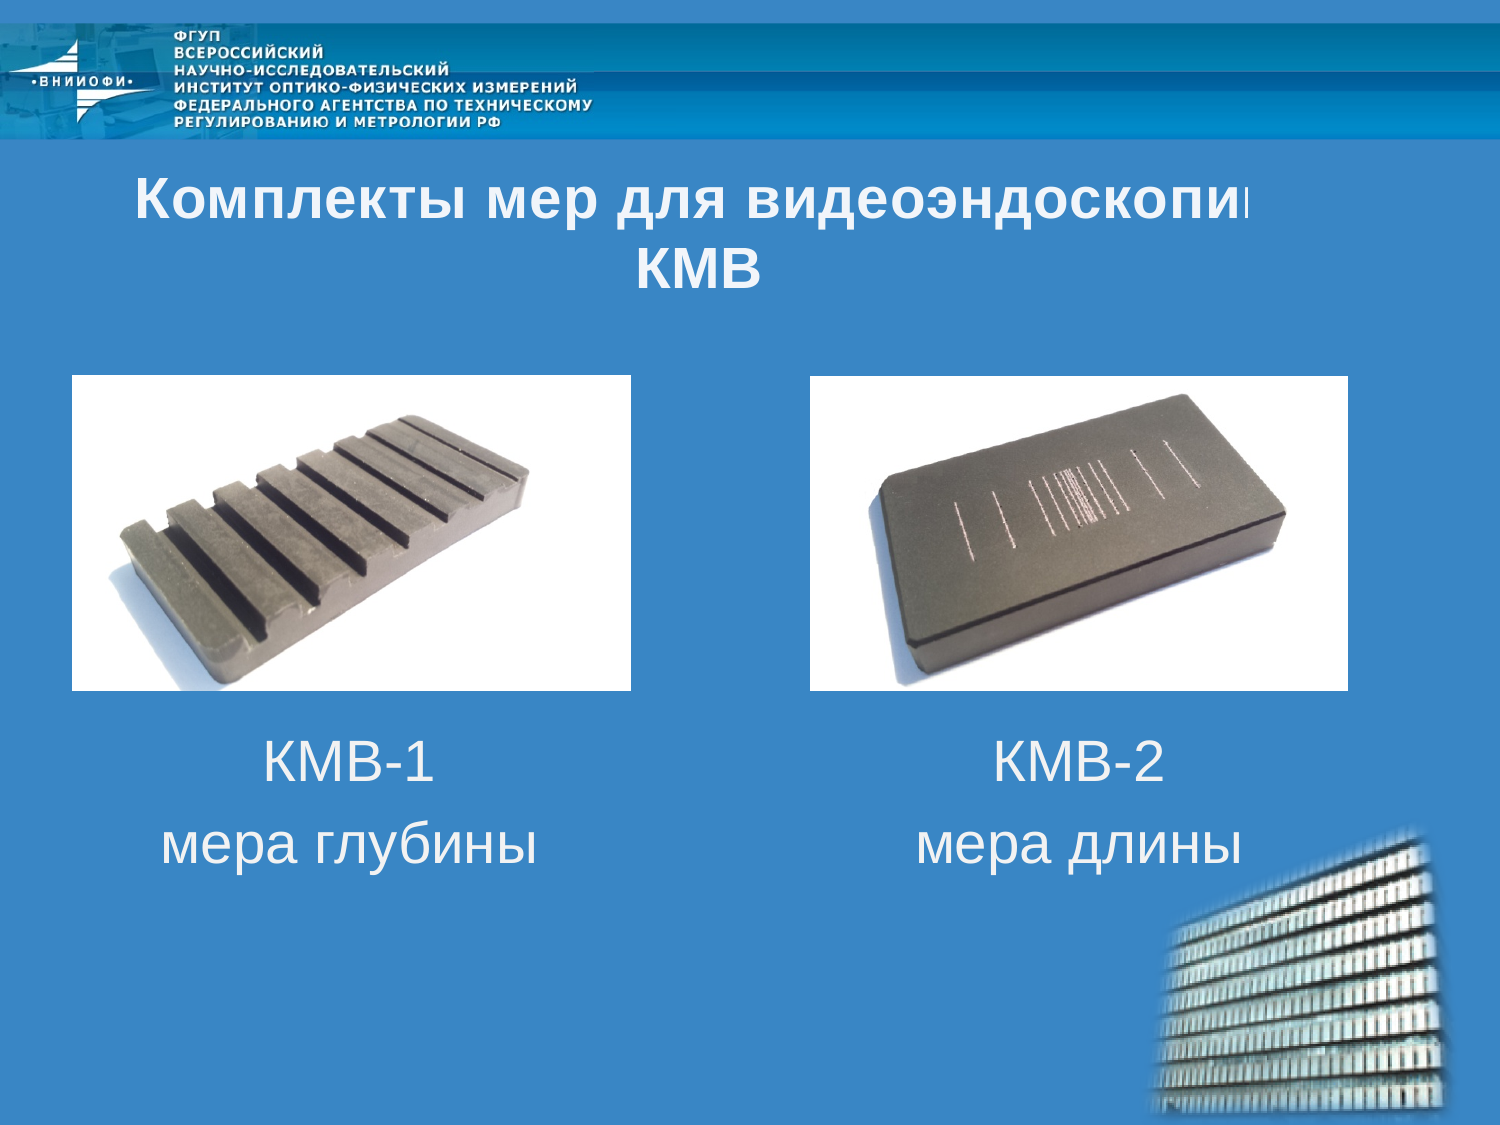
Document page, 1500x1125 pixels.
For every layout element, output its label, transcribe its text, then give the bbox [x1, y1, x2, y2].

picture [1147, 830, 1459, 1115]
picture [583, 100, 592, 110]
title Комплекты мер для видеоэндоскопии КМВ [70, 152, 1346, 377]
picture [352, 99, 373, 110]
picture [424, 100, 447, 110]
picture [303, 100, 313, 111]
picture [556, 100, 580, 111]
picture [454, 100, 473, 110]
picture [265, 44, 322, 58]
list КМВ-1 мера глубины [70, 715, 629, 906]
picture [374, 100, 416, 111]
picture [269, 100, 300, 111]
picture [368, 116, 410, 126]
picture [72, 375, 631, 692]
picture [478, 116, 500, 126]
picture [321, 100, 349, 110]
picture [533, 100, 554, 111]
picture [500, 100, 521, 110]
picture [336, 117, 345, 126]
picture [412, 116, 469, 127]
picture [524, 100, 531, 110]
picture [475, 100, 496, 111]
picture [810, 375, 1348, 692]
picture [0, 24, 1500, 139]
list КМВ-2 мера длины [810, 715, 1348, 926]
picture [354, 117, 365, 126]
